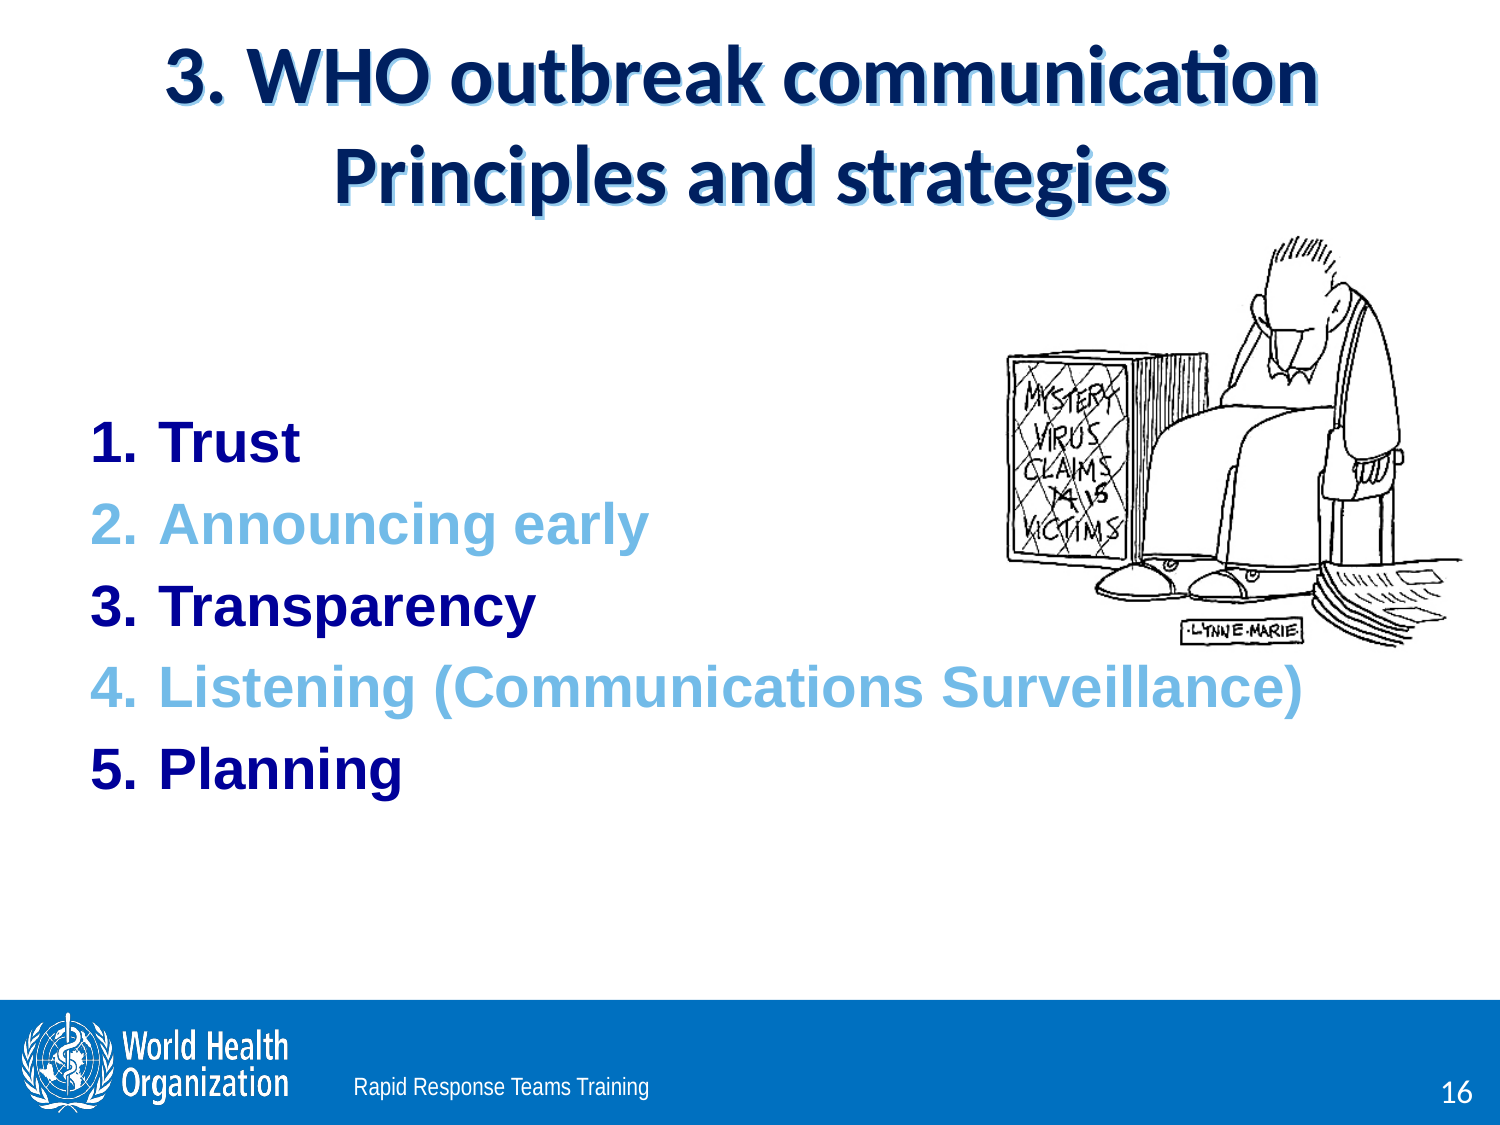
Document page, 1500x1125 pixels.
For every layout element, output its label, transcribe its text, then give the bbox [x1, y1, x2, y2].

text_box 3. WHO outbreak communication Principles and strategies [1, 18, 1500, 222]
picture [21, 1012, 75, 1113]
list Trust Announcing early Transparency Listening (Communications Surveillance) Planning [75, 397, 1341, 1125]
picture [985, 218, 1467, 672]
